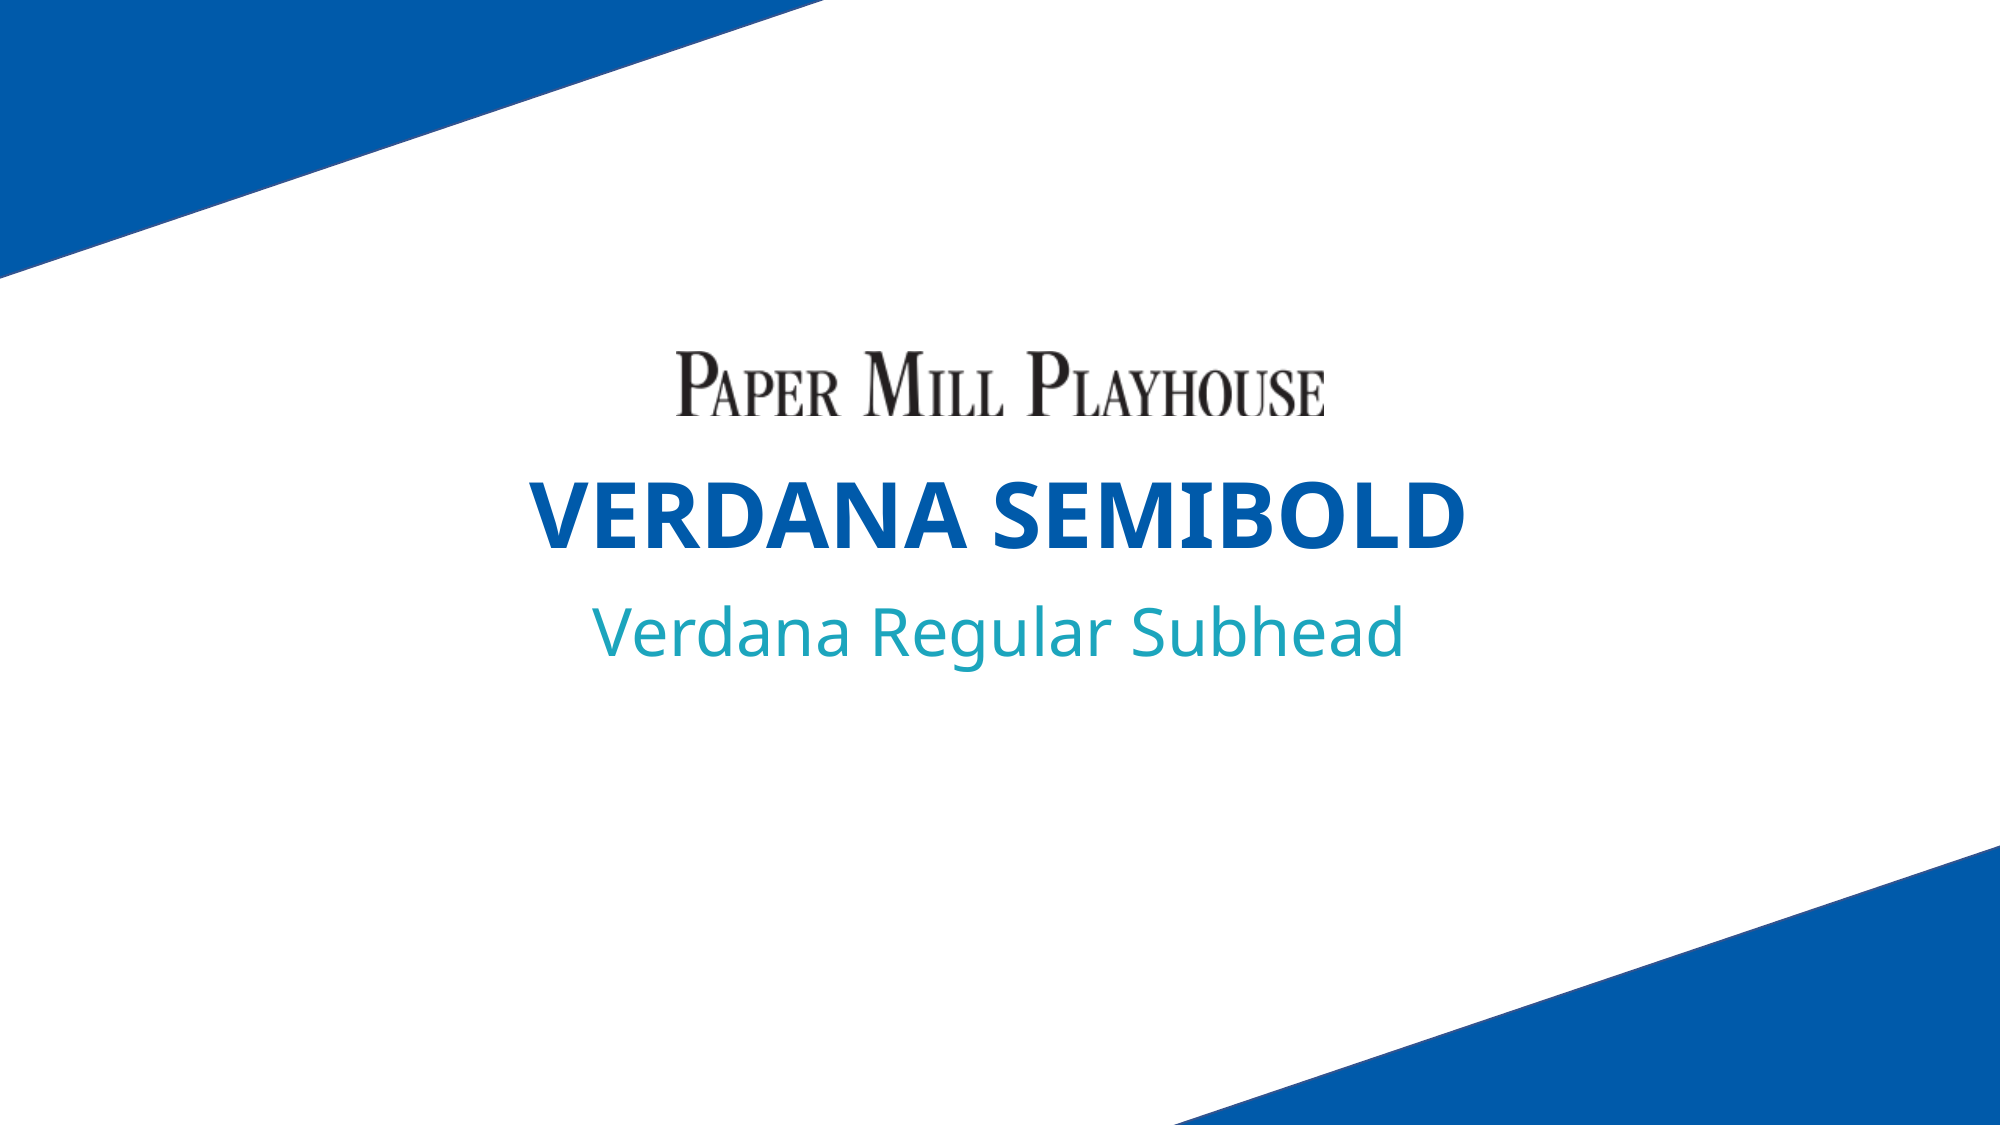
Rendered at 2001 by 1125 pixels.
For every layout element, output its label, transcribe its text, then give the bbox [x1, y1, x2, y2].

subtitle Verdana Regular Subhead [249, 590, 1750, 863]
text_box [0, 0, 824, 279]
title VERDANA SEMIBOLD [0, 184, 2000, 576]
picture [676, 351, 1324, 416]
text_box [1173, 845, 2000, 1125]
